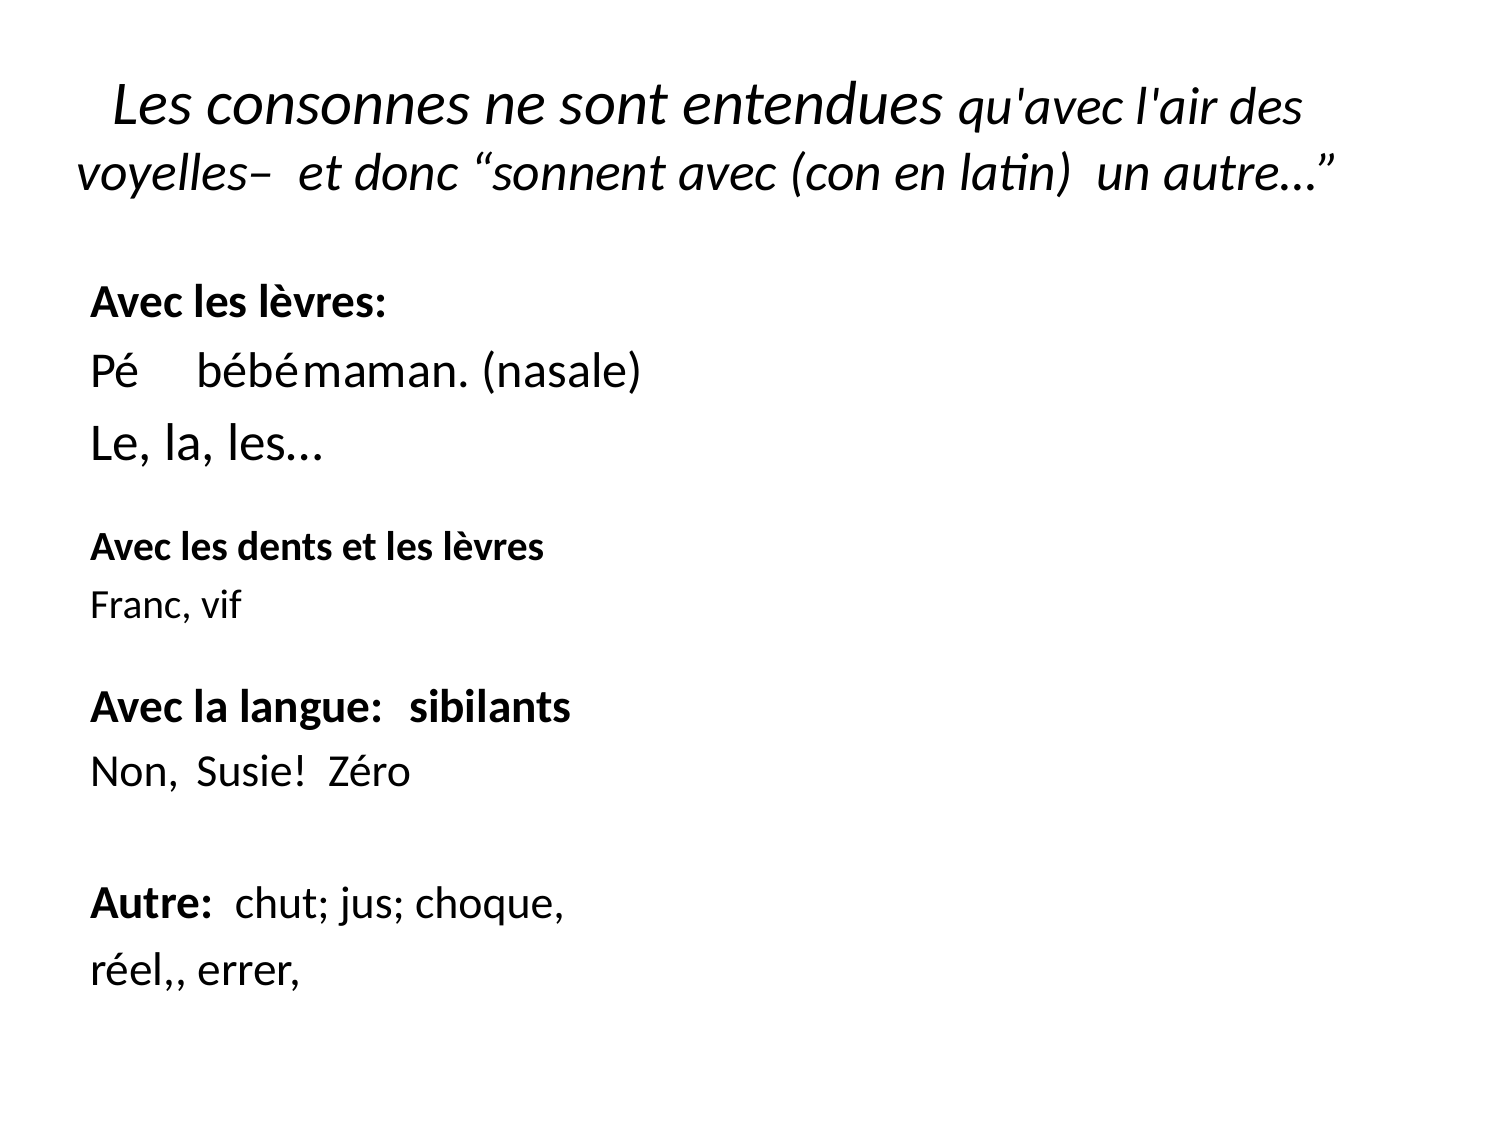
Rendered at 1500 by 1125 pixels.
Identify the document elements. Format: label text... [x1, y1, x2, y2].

list Avec les lèvres: Pé bébé maman. (nasale) Le, la, les… Avec les dents et les lèvres Franc, vif Avec la langue: sibilants Non, Susie! Zéro Autre: chut; jus; choque, réel,, errer, [75, 262, 1425, 1005]
title Les consonnes ne sont entendues qu'avec l'air des voyelles– et donc “sonnent avec (con en latin) un autre…” [33, 38, 1384, 226]
